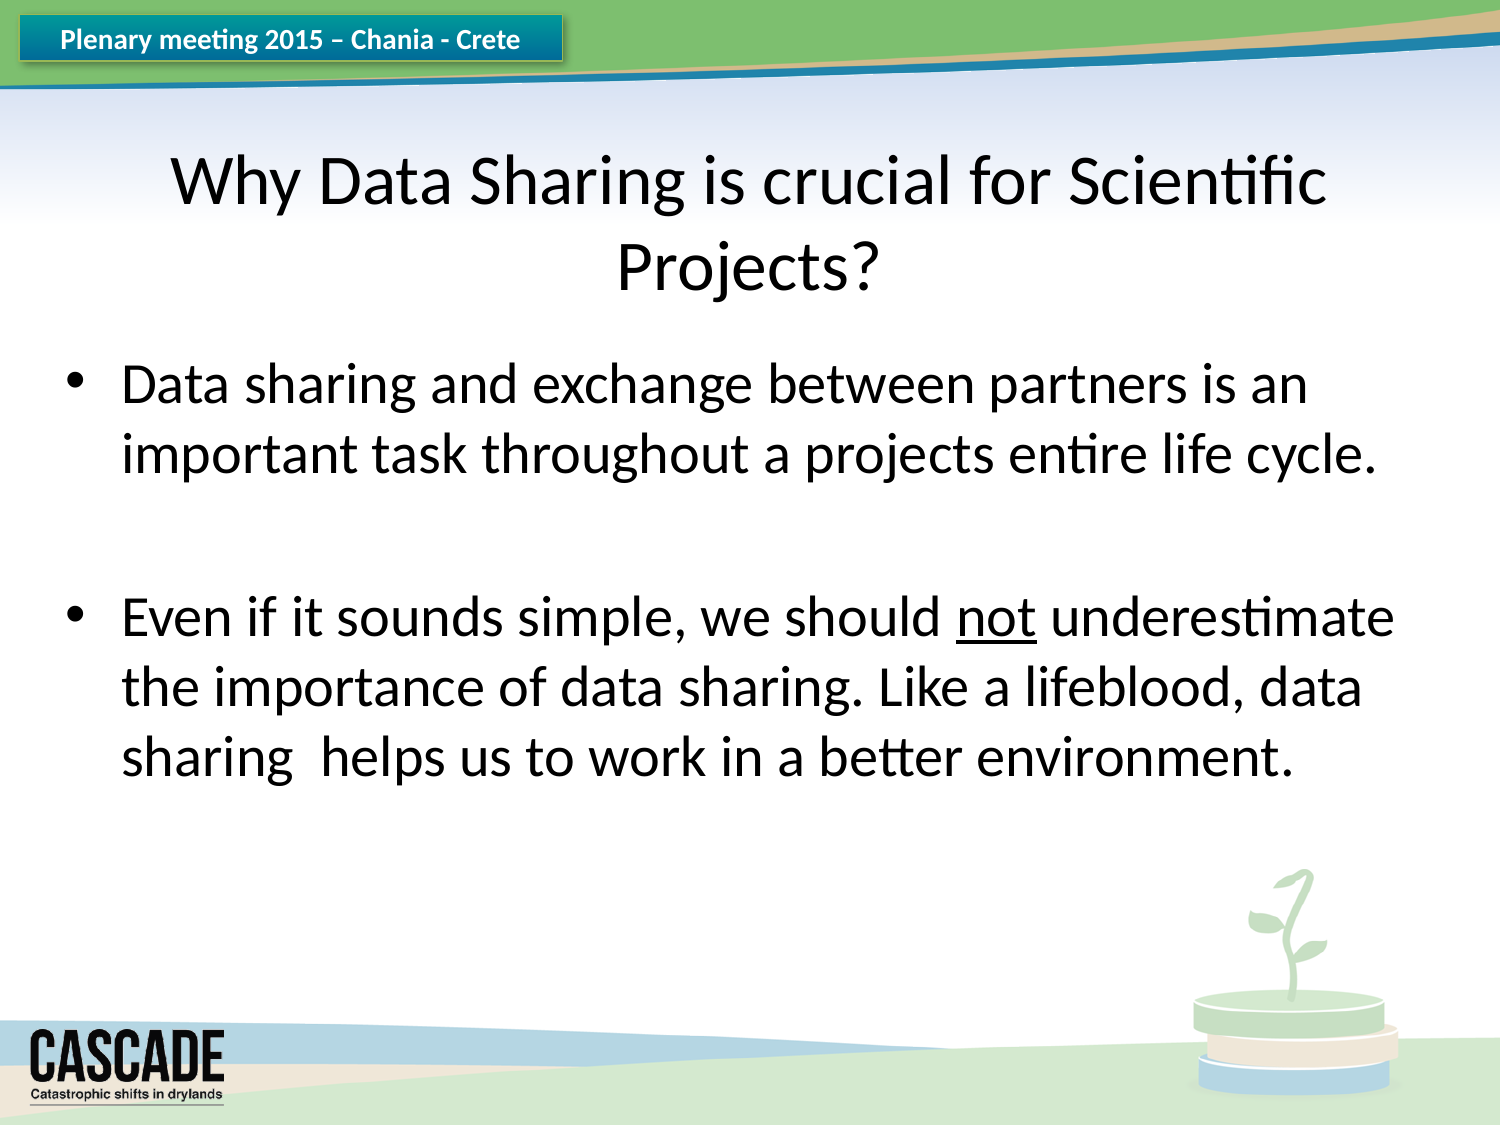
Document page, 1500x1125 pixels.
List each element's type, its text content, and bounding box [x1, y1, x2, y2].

title Why Data Sharing is crucial for Scientific Projects? [75, 125, 1425, 313]
picture [29, 1029, 224, 1106]
picture [0, 0, 1500, 90]
list Data sharing and exchange between partners is an important task throughout a projects entire life cycle. Even if it sounds simple, we should not underestimate the importance of data sharing. Like a lifeblood, data sharing helps us to work in a better environment. [50, 337, 1463, 913]
